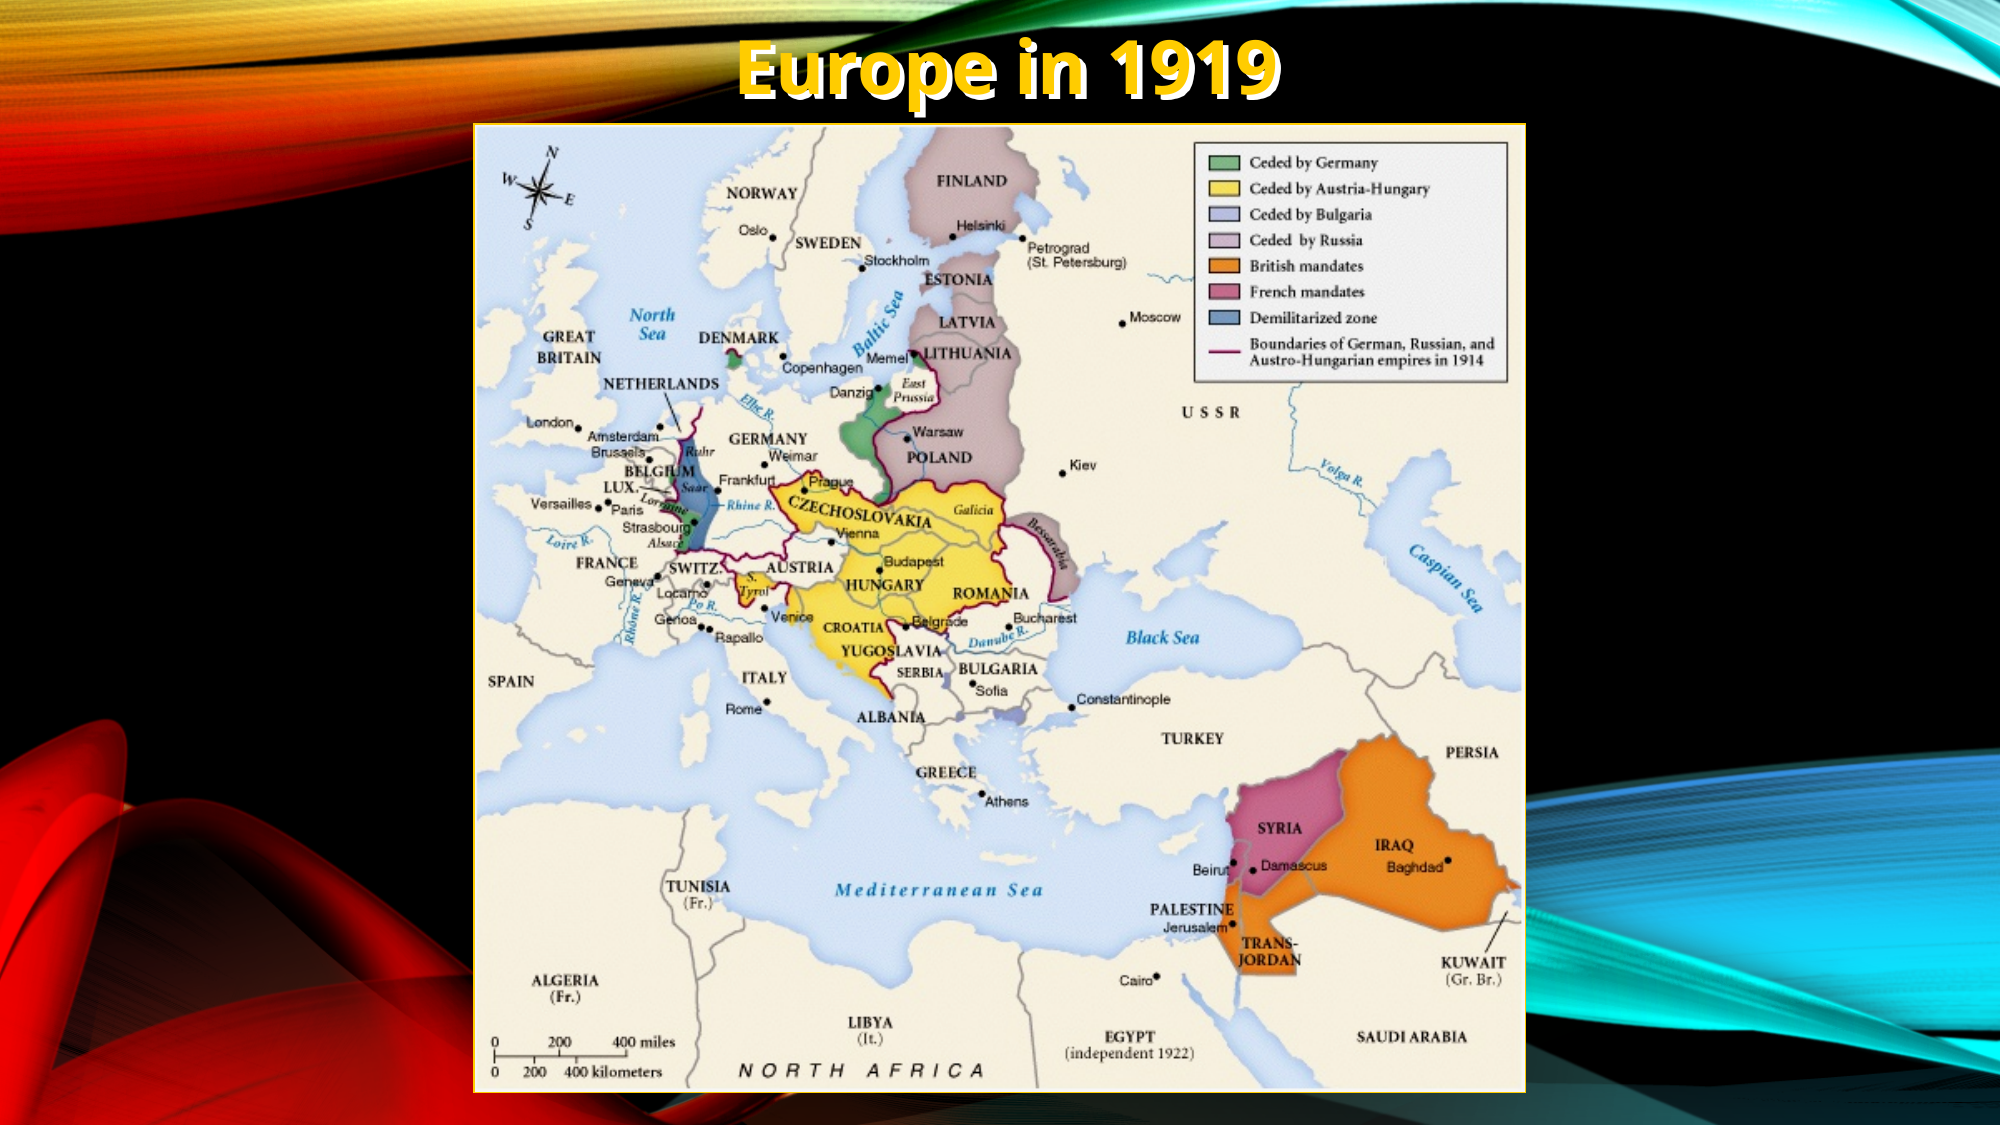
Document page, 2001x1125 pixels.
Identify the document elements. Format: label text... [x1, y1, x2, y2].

text_box Europe in 1919 [299, 12, 1713, 118]
picture [0, 0, 2000, 1125]
